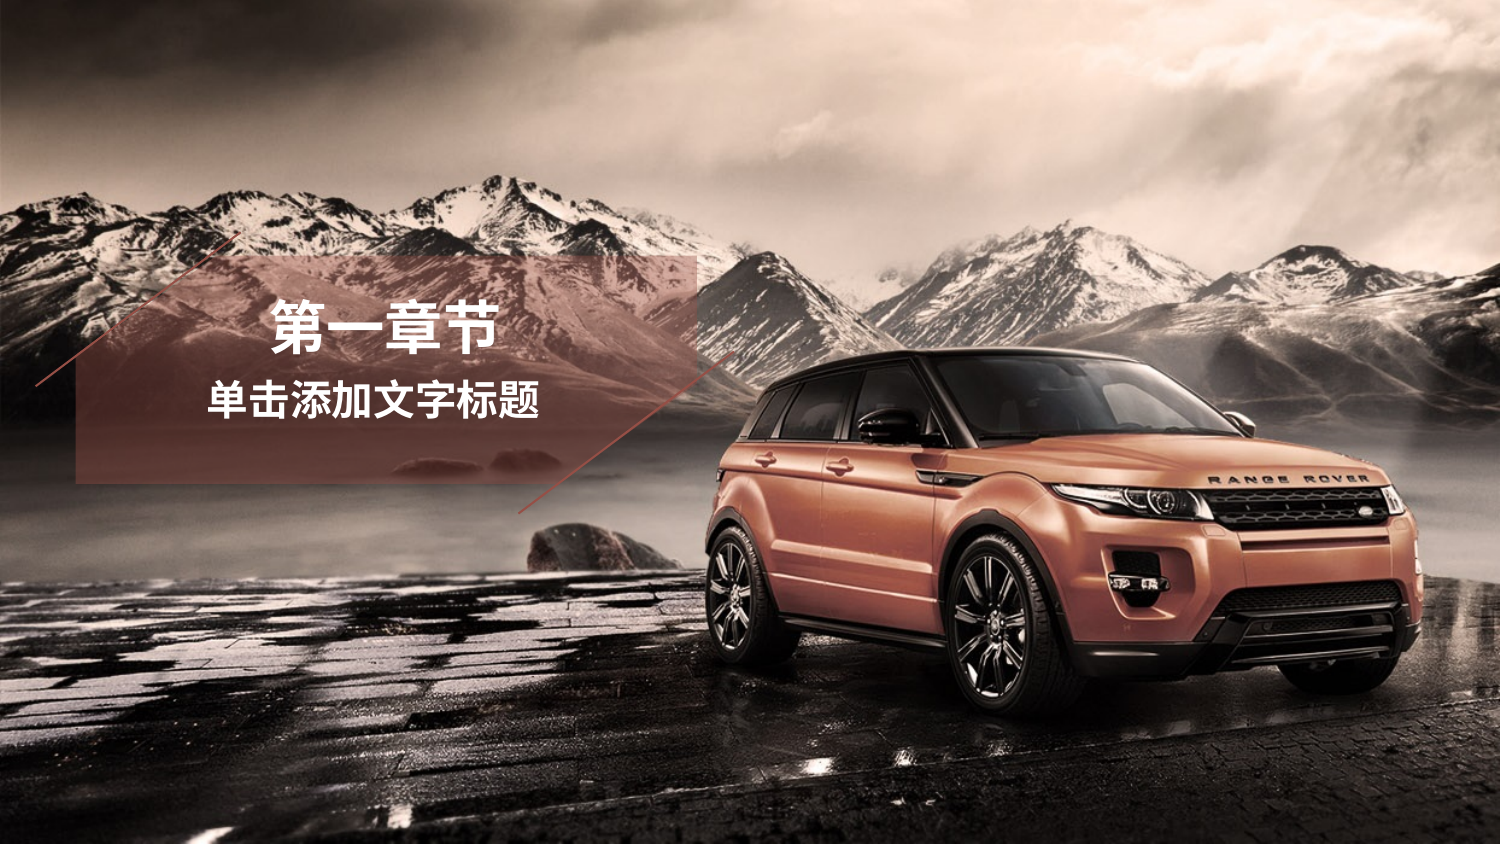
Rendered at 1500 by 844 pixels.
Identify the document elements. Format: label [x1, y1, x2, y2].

text_box [35, 232, 241, 387]
text_box [518, 351, 734, 514]
picture [0, 0, 1500, 844]
